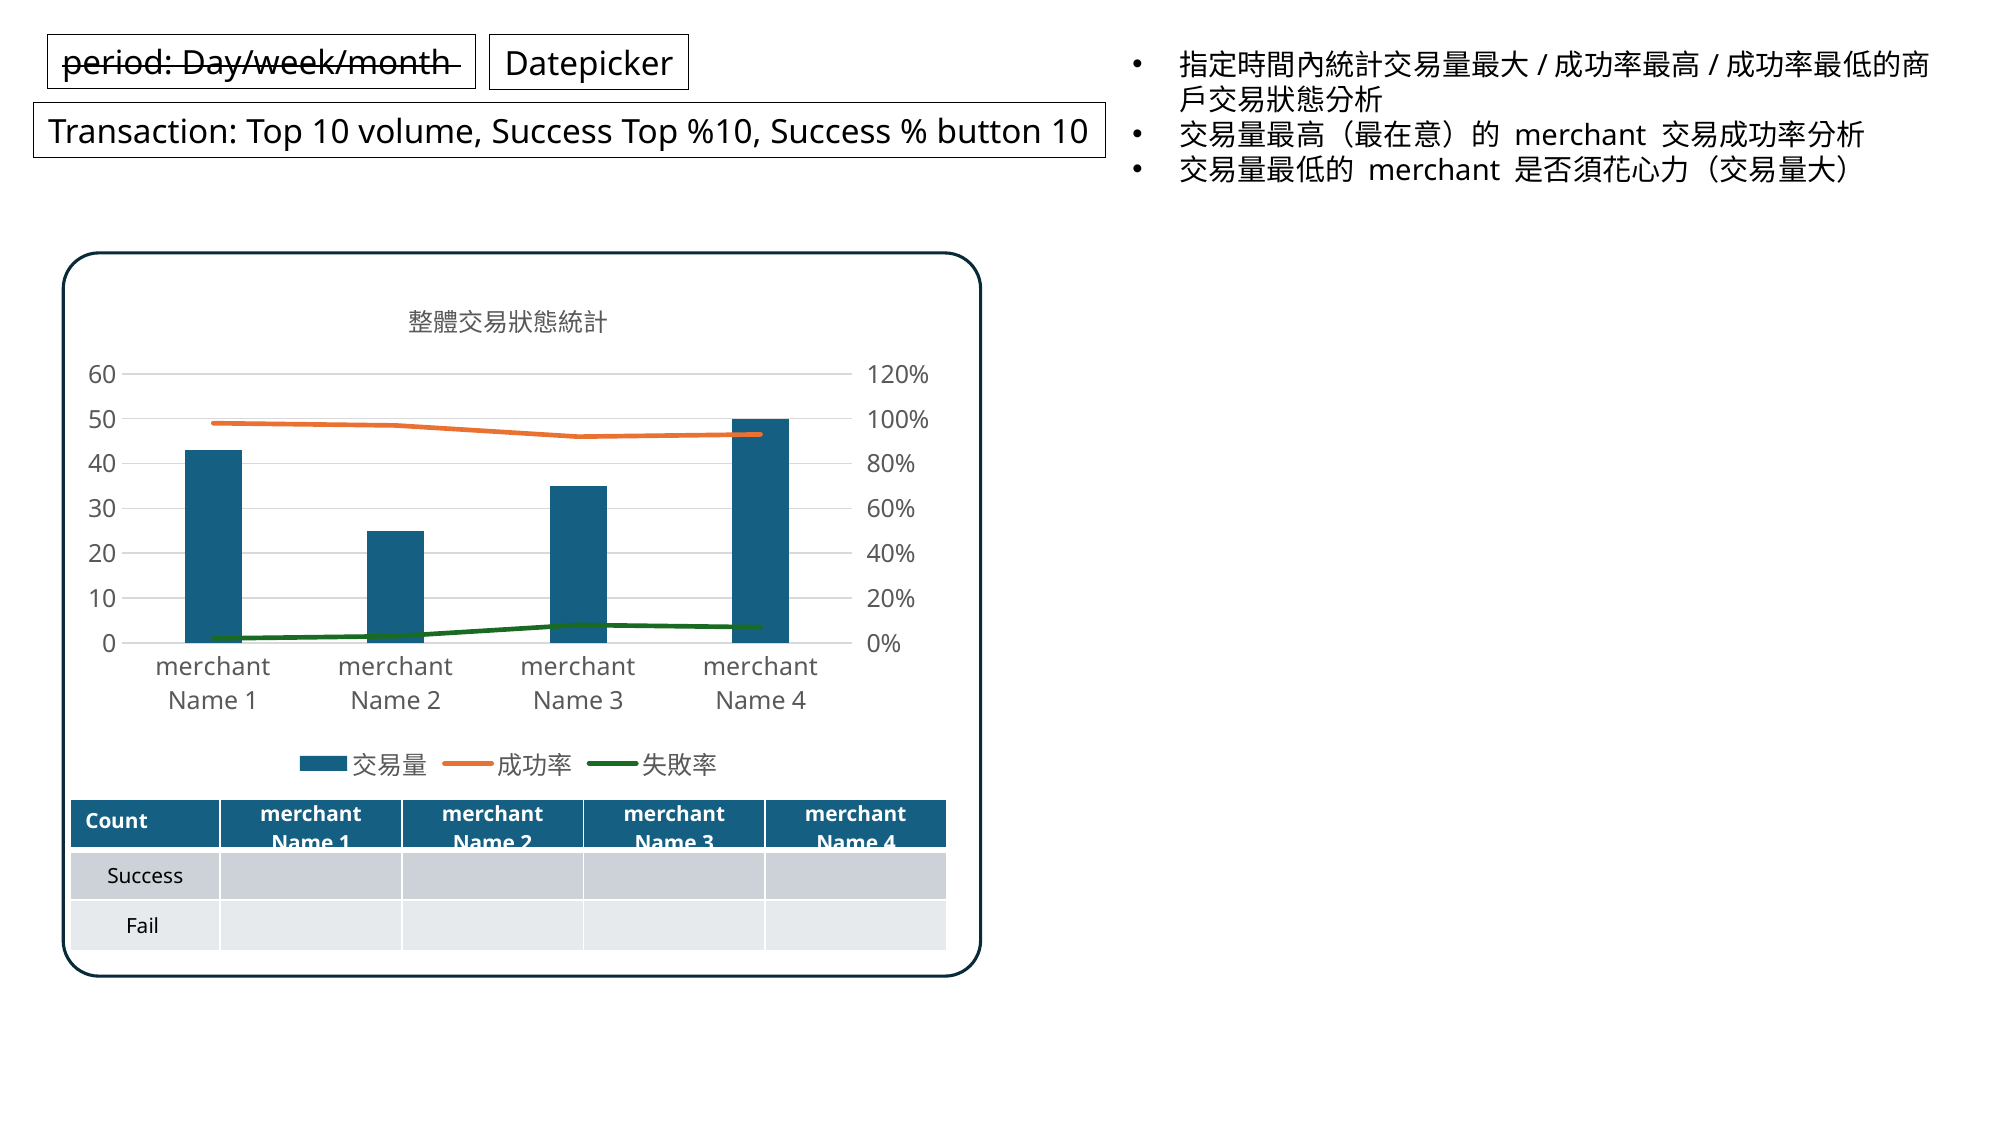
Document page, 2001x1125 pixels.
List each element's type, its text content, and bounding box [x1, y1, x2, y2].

chart [69, 275, 948, 789]
text_box Transaction: Top 10 volume, Success Top %10, Success % button 10 [33, 102, 1106, 158]
text_box period: Day/week/month [47, 34, 476, 89]
text_box Datepicker [489, 34, 689, 90]
text_box [61, 251, 983, 978]
text_box 指定時間內統計交易量最大/成功率最高/成功率最低的商戶交易狀態分析 交易量最高（最在意）的 merchant 交易成功率分析 交易量最低的 merchant 是否須花心力（交易量大） [1117, 39, 1950, 194]
